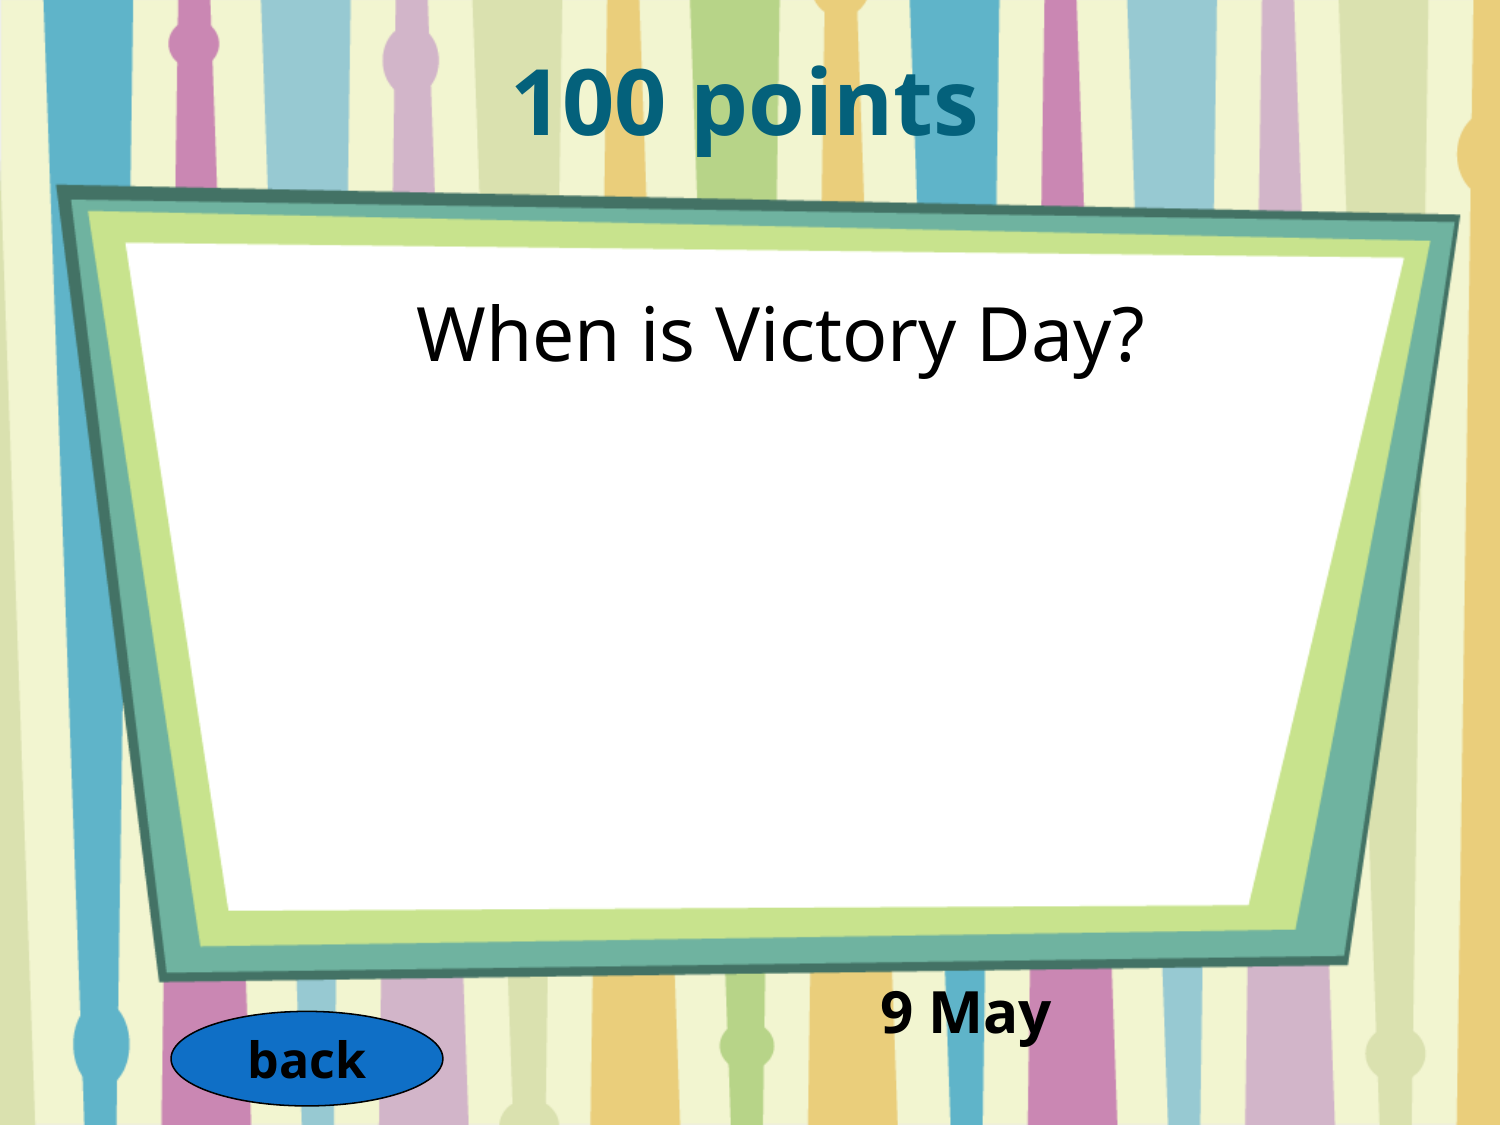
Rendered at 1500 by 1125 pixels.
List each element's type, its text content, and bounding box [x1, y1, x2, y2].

picture [0, 0, 1500, 1125]
title 100 points [466, 0, 1024, 198]
text_box 9 May [584, 976, 1364, 1054]
list When is Victory Day? [175, 278, 1407, 611]
text_box back [171, 1011, 443, 1106]
